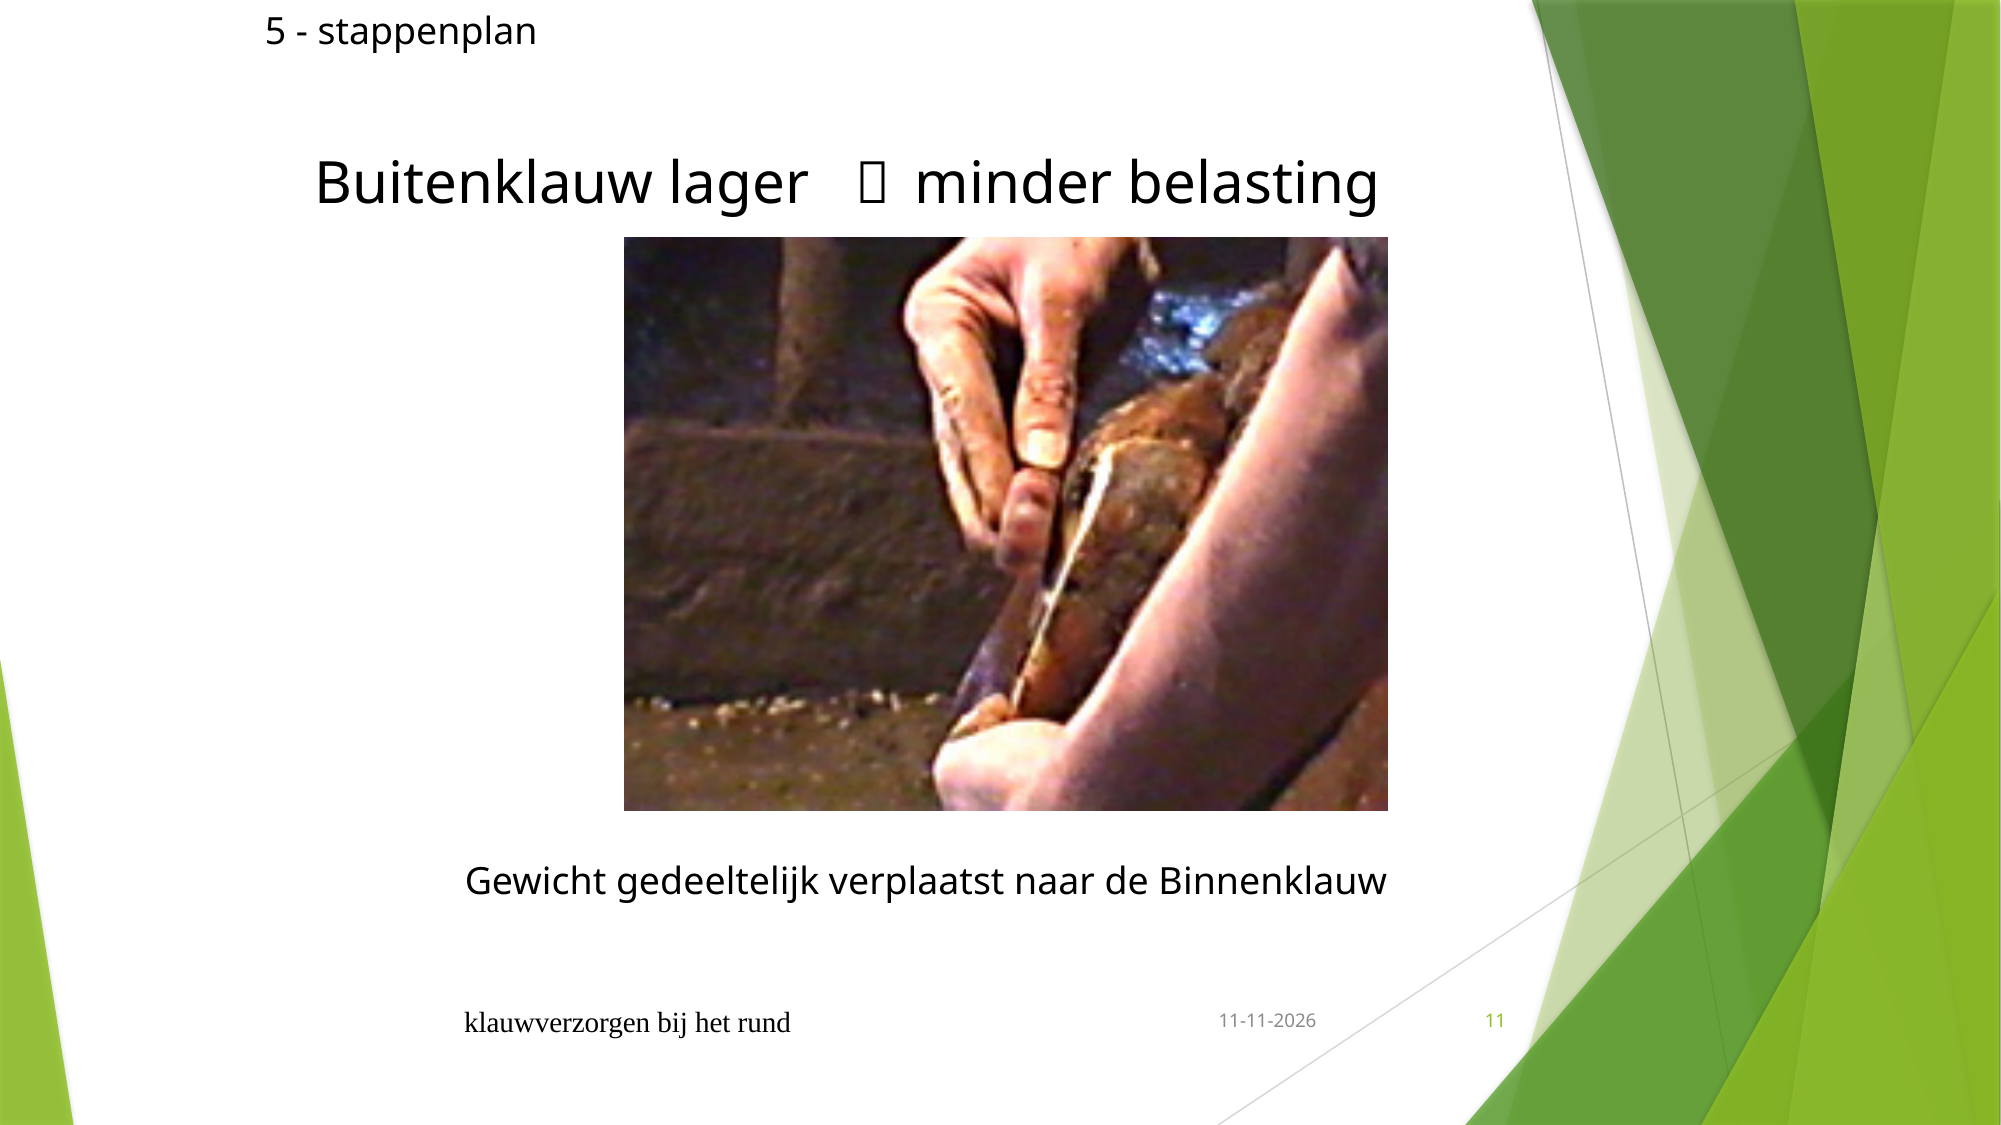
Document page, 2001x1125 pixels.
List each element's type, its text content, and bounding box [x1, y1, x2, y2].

text_box Gewicht gedeeltelijk verplaatst naar de Binnenklauw [450, 849, 1675, 910]
slide_number 11 [1409, 991, 1522, 1051]
picture [624, 236, 1388, 811]
text_box 5 - stappenplan [249, 0, 875, 60]
footer klauwverzorgen bij het rund [111, 991, 1145, 1051]
text_box Buitenklauw lager  minder belasting [300, 137, 1700, 223]
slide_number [1181, 991, 1332, 1051]
